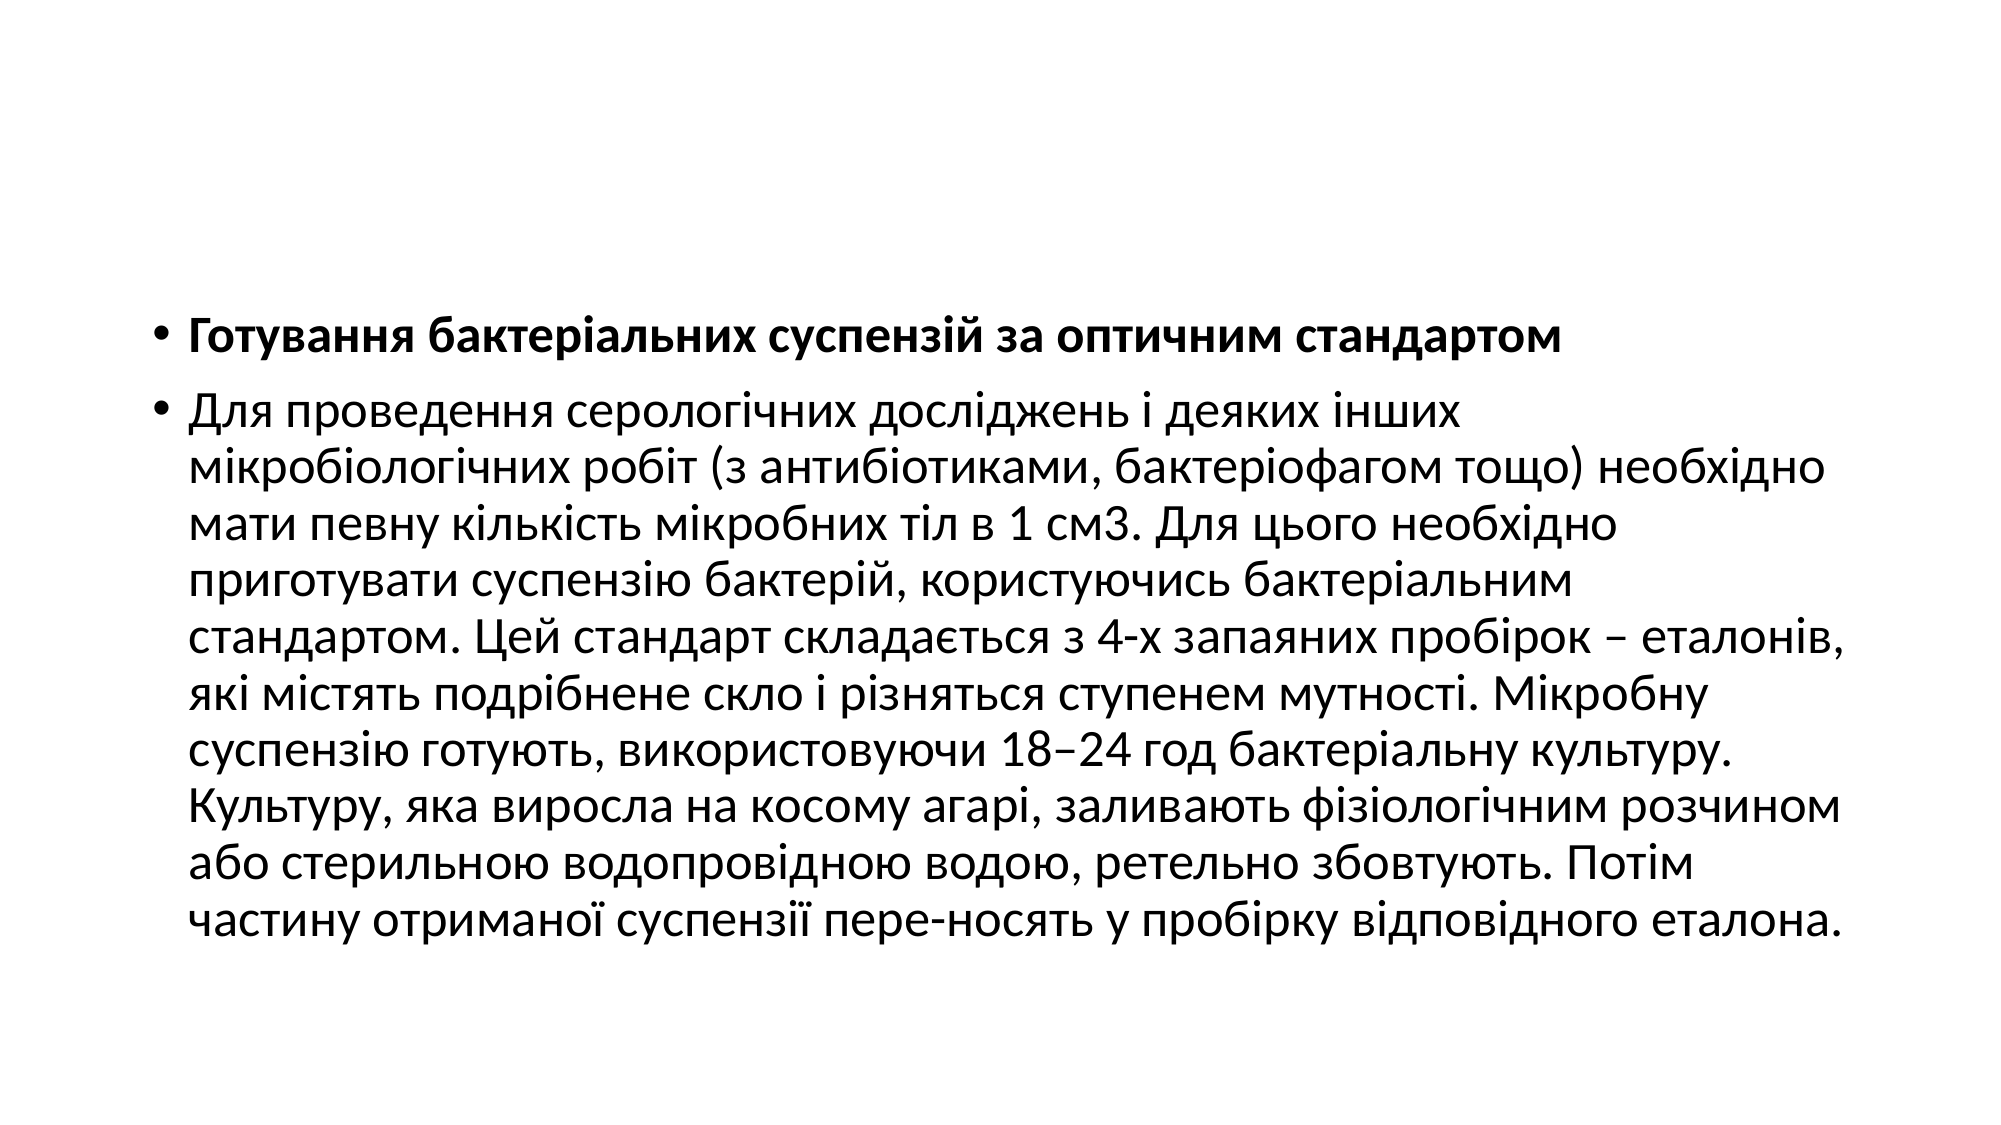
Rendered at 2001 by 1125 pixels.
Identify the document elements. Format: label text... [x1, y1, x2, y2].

list Готування бактеріальних суспензій за оптичним стандартом Для проведення серологічних досліджень і деяких інших мікробіологічних робіт (з антибіотиками, бактеріофагом тощо) необхідно мати певну кількість мікробних тіл в 1 см3. Для цього необхідно приготувати суспензію бактерій, користуючись бактеріальним стандартом. Цей стандарт складається з 4-х запаяних пробірок – еталонів, які містять подрібнене скло і різняться ступенем мутності. Мікробну суспензію готують, використовуючи 18–24 год бактеріальну культуру. Культуру, яка виросла на косому агарі, заливають фізіологічним розчином або стерильною водопровідною водою, ретельно збовтують. Потім частину отриманої суспензії пере-носять у пробірку відповідного еталона. [137, 299, 1863, 1014]
